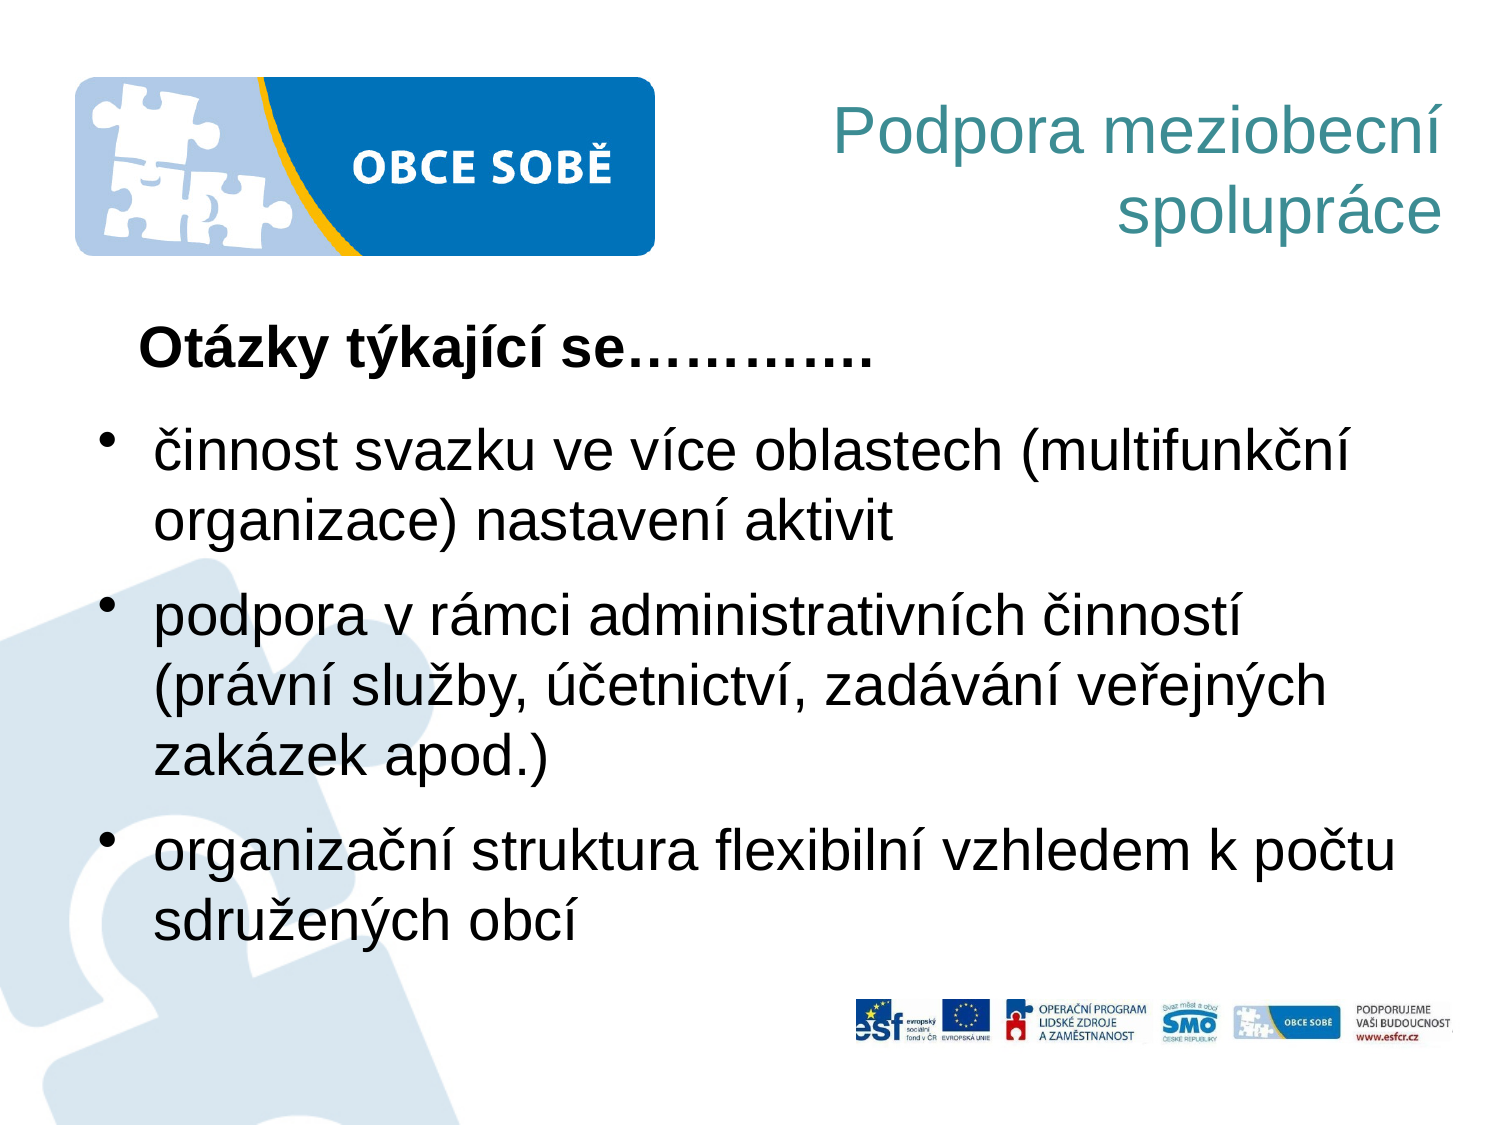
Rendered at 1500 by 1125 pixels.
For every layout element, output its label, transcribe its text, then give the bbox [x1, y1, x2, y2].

picture [0, 0, 1500, 1125]
text_box Otázky týkající se…………. [123, 283, 1413, 404]
list činnost svazku ve více oblastech (multifunkční organizace) nastavení aktivit podpora v rámci administrativních činností (právní služby, účetnictví, zadávání veřejných zakázek apod.) organizační struktura flexibilní vzhledem k počtu sdružených obcí [82, 404, 1436, 976]
title Podpora meziobecní spolupráce [690, 51, 1459, 282]
